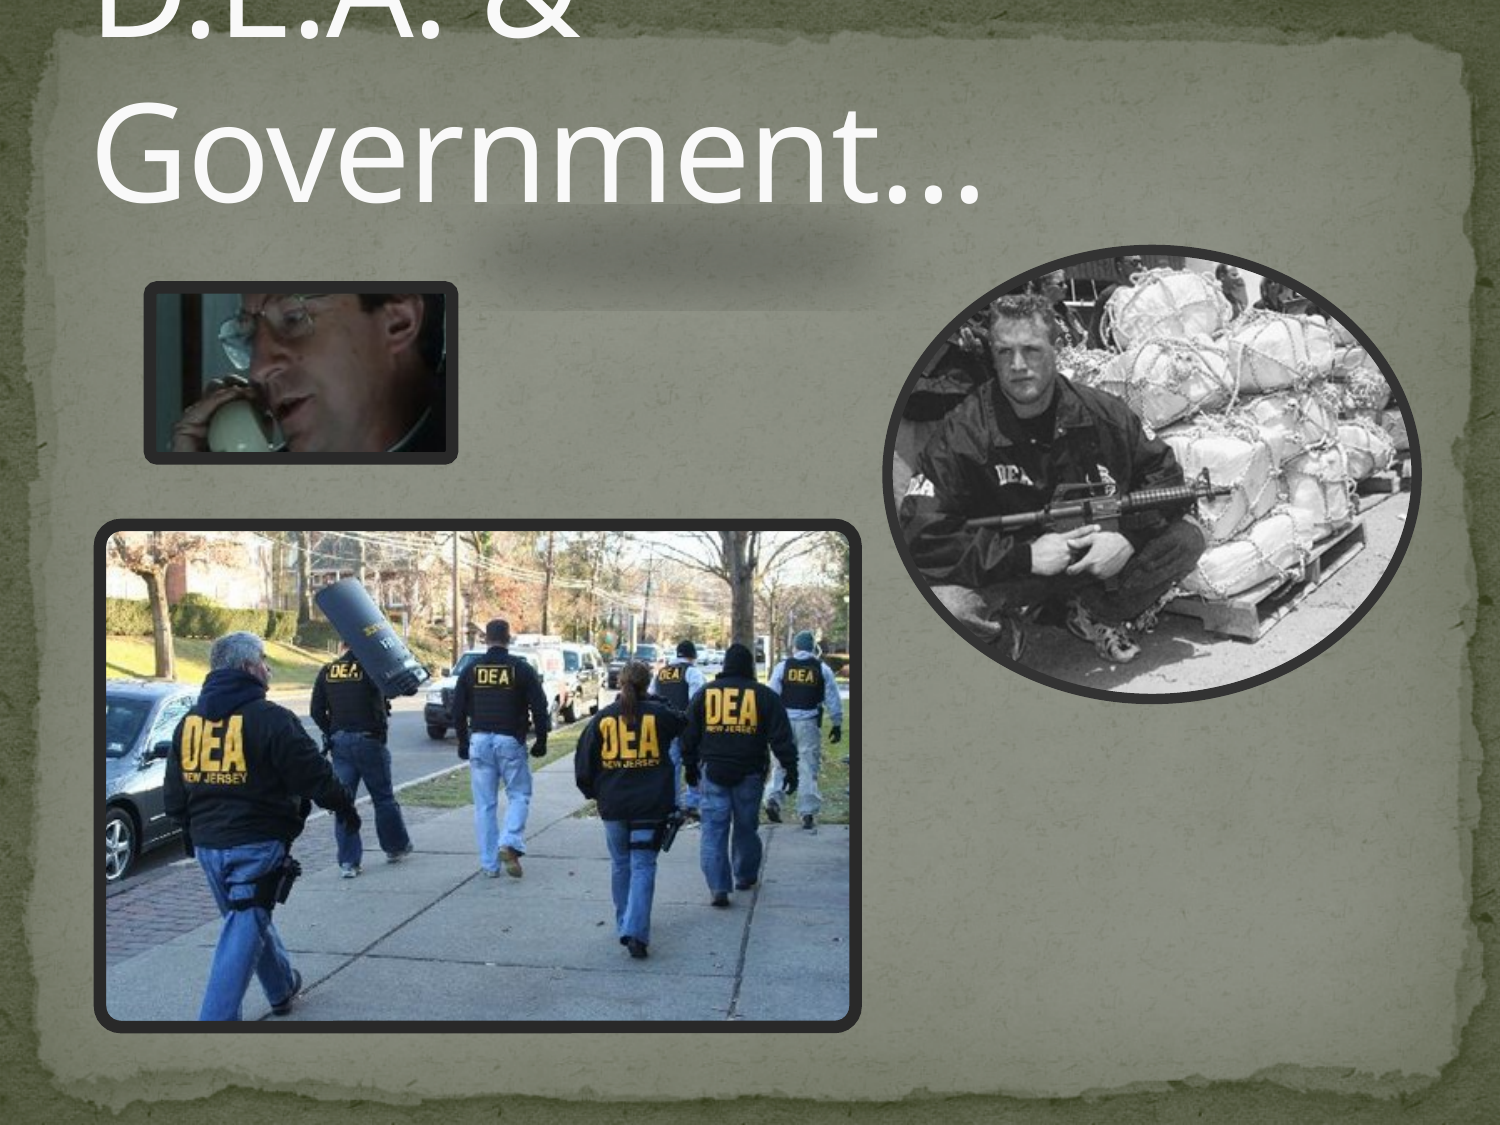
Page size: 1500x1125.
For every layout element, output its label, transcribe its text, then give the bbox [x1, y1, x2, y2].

picture [888, 250, 1417, 699]
picture [150, 288, 452, 458]
picture [100, 525, 856, 1028]
title D.E.A. & Government… [74, 24, 1425, 238]
